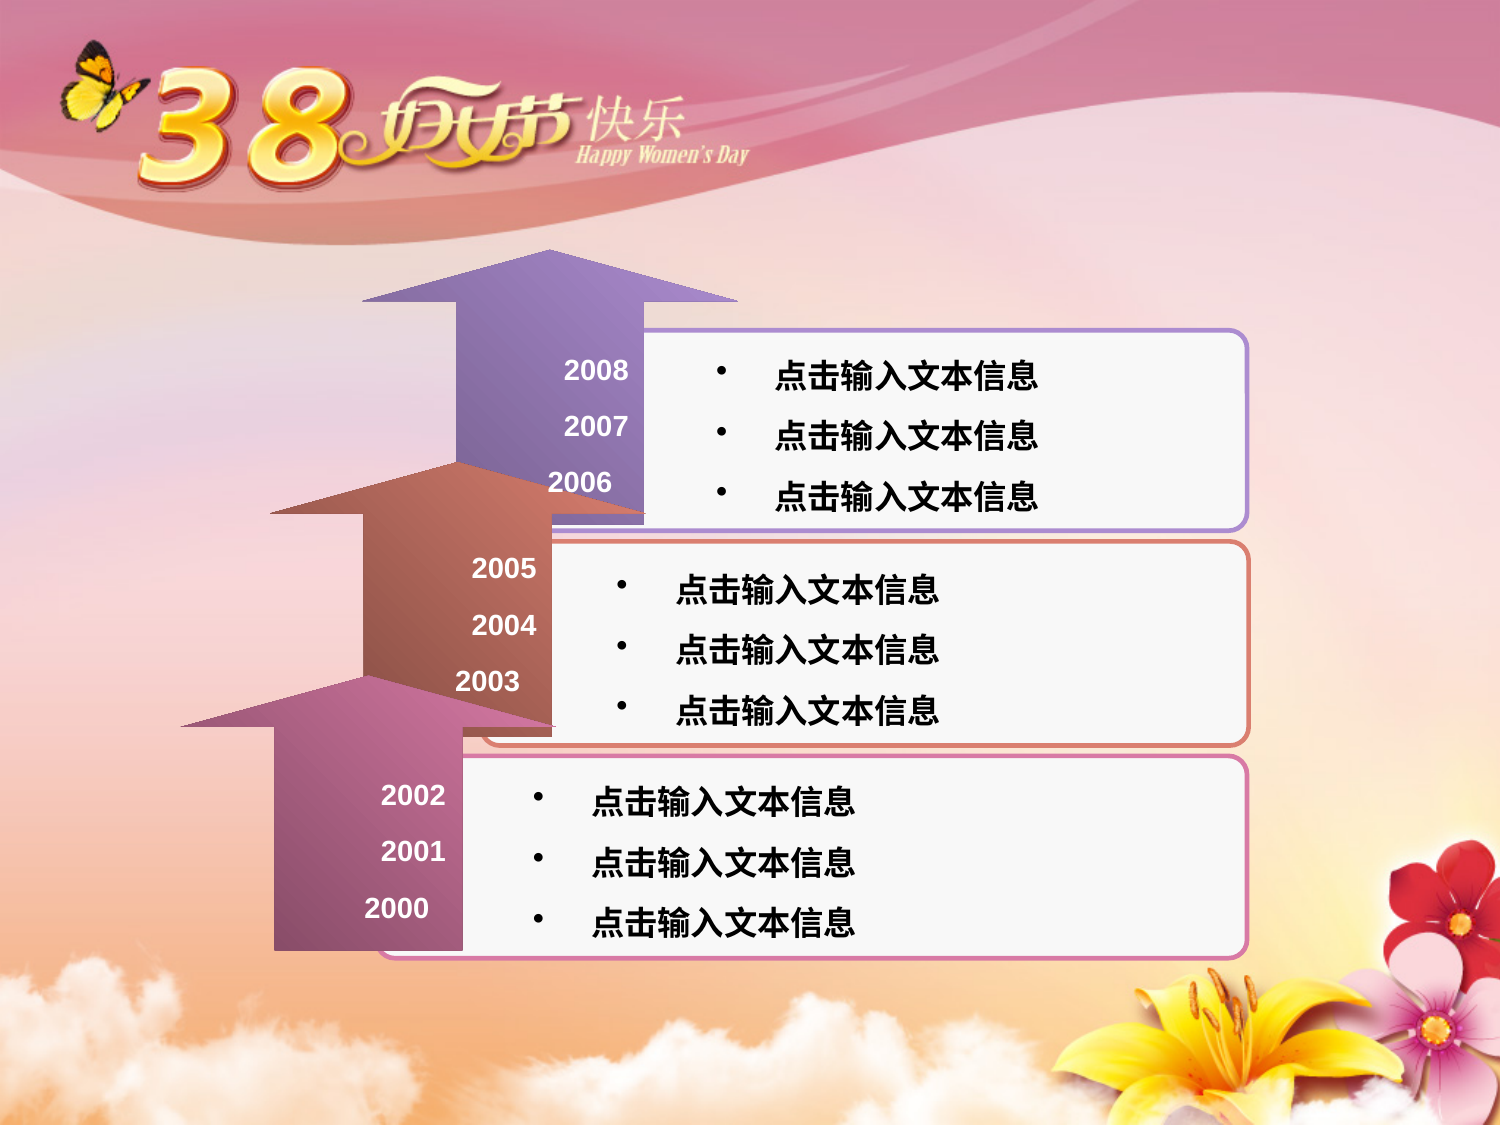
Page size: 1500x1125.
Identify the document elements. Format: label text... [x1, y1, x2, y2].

text_box 点击输入文本信息 点击输入文本信息 点击输入文本信息 [601, 557, 1125, 738]
text_box 2008 2007 2006 [526, 336, 644, 548]
text_box 点击输入文本信息 点击输入文本信息 点击输入文本信息 [518, 769, 1041, 950]
text_box [644, 330, 1248, 531]
text_box [461, 755, 1248, 959]
text_box [552, 541, 1249, 746]
text_box [270, 462, 526, 693]
text_box 2002 2001 2000 [343, 761, 461, 974]
text_box [180, 675, 463, 951]
text_box 点击输入文本信息 点击输入文本信息 点击输入文本信息 [701, 343, 1224, 524]
picture [0, 0, 1500, 1125]
text_box [362, 249, 738, 480]
text_box 2005 2004 2003 [434, 534, 552, 747]
